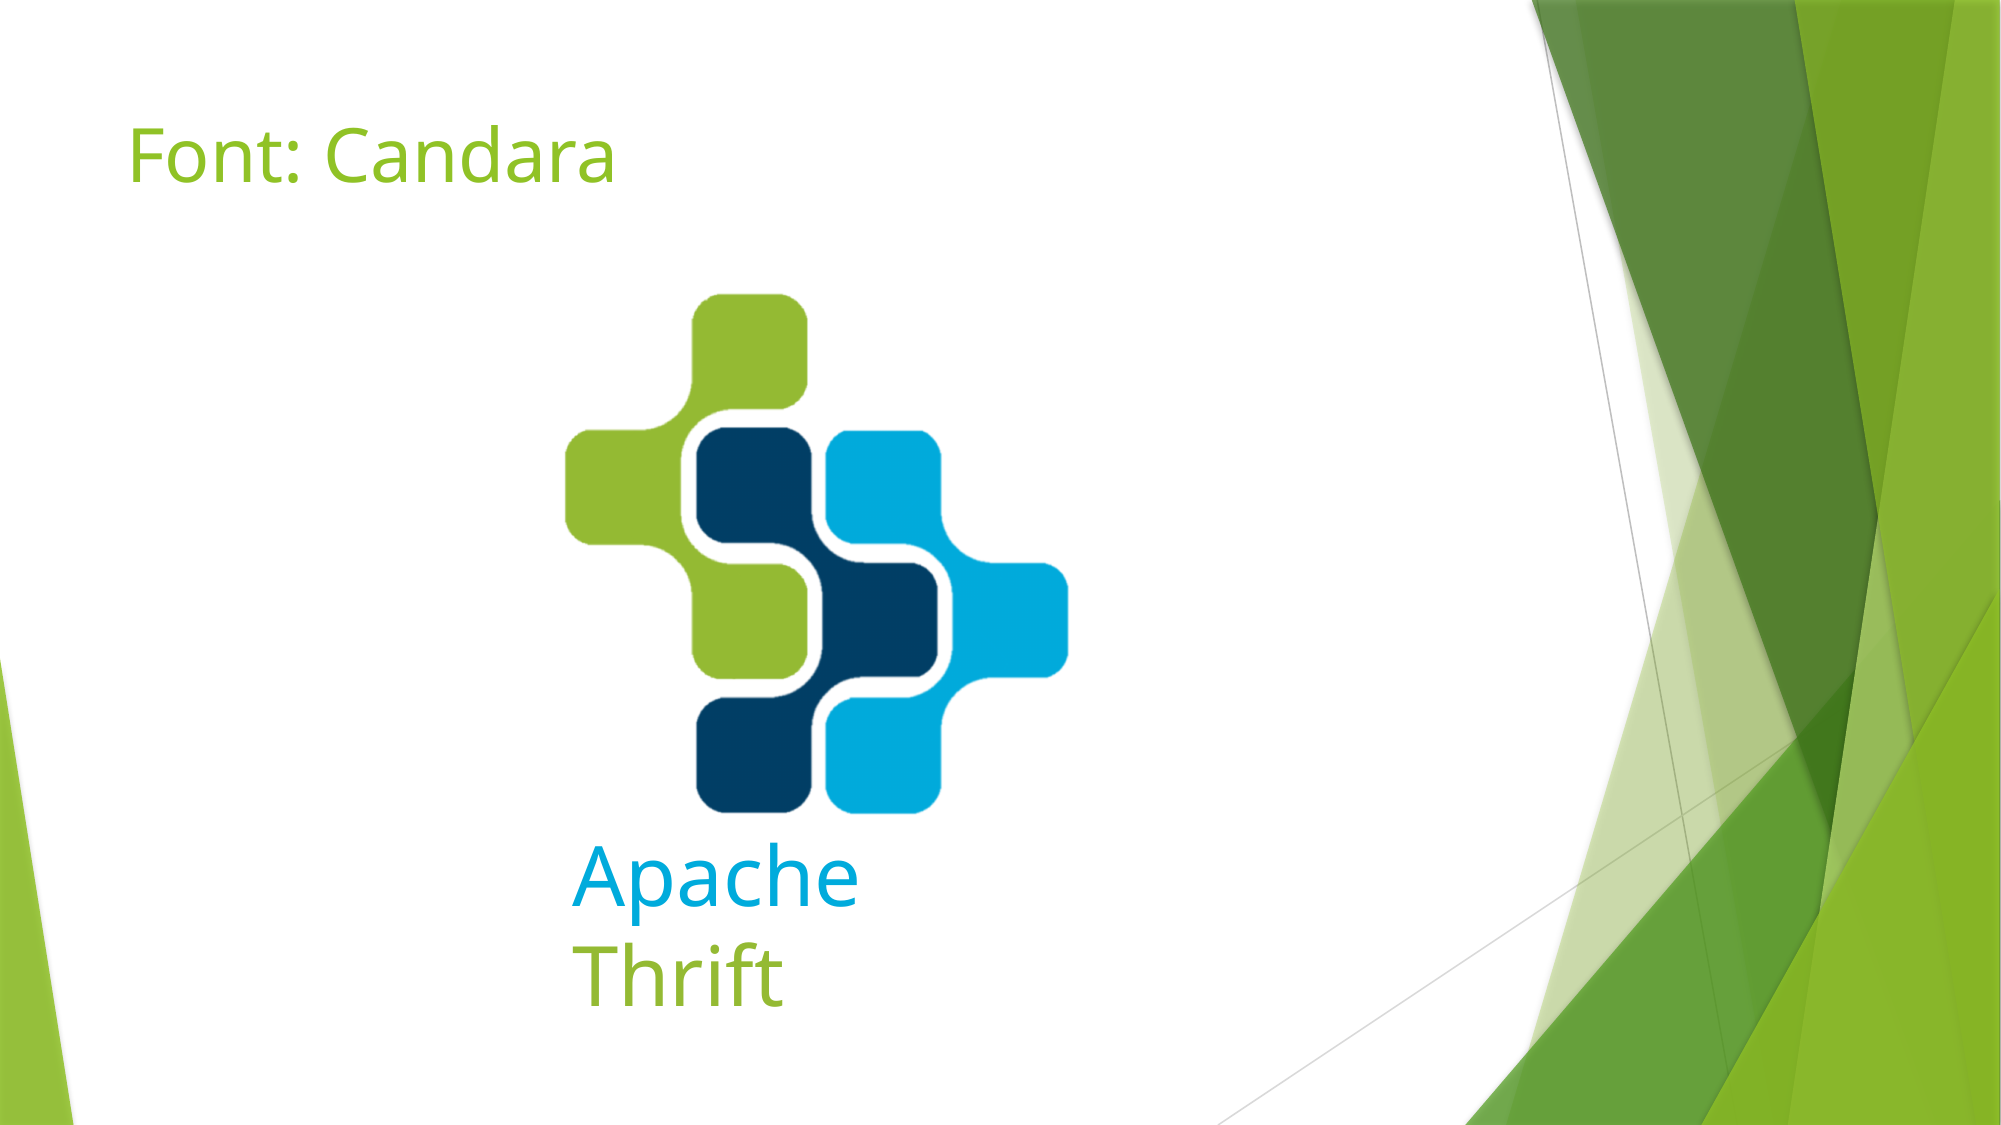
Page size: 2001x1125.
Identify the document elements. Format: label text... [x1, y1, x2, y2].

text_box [517, 275, 1115, 933]
title Font: Candara [111, 99, 1522, 317]
